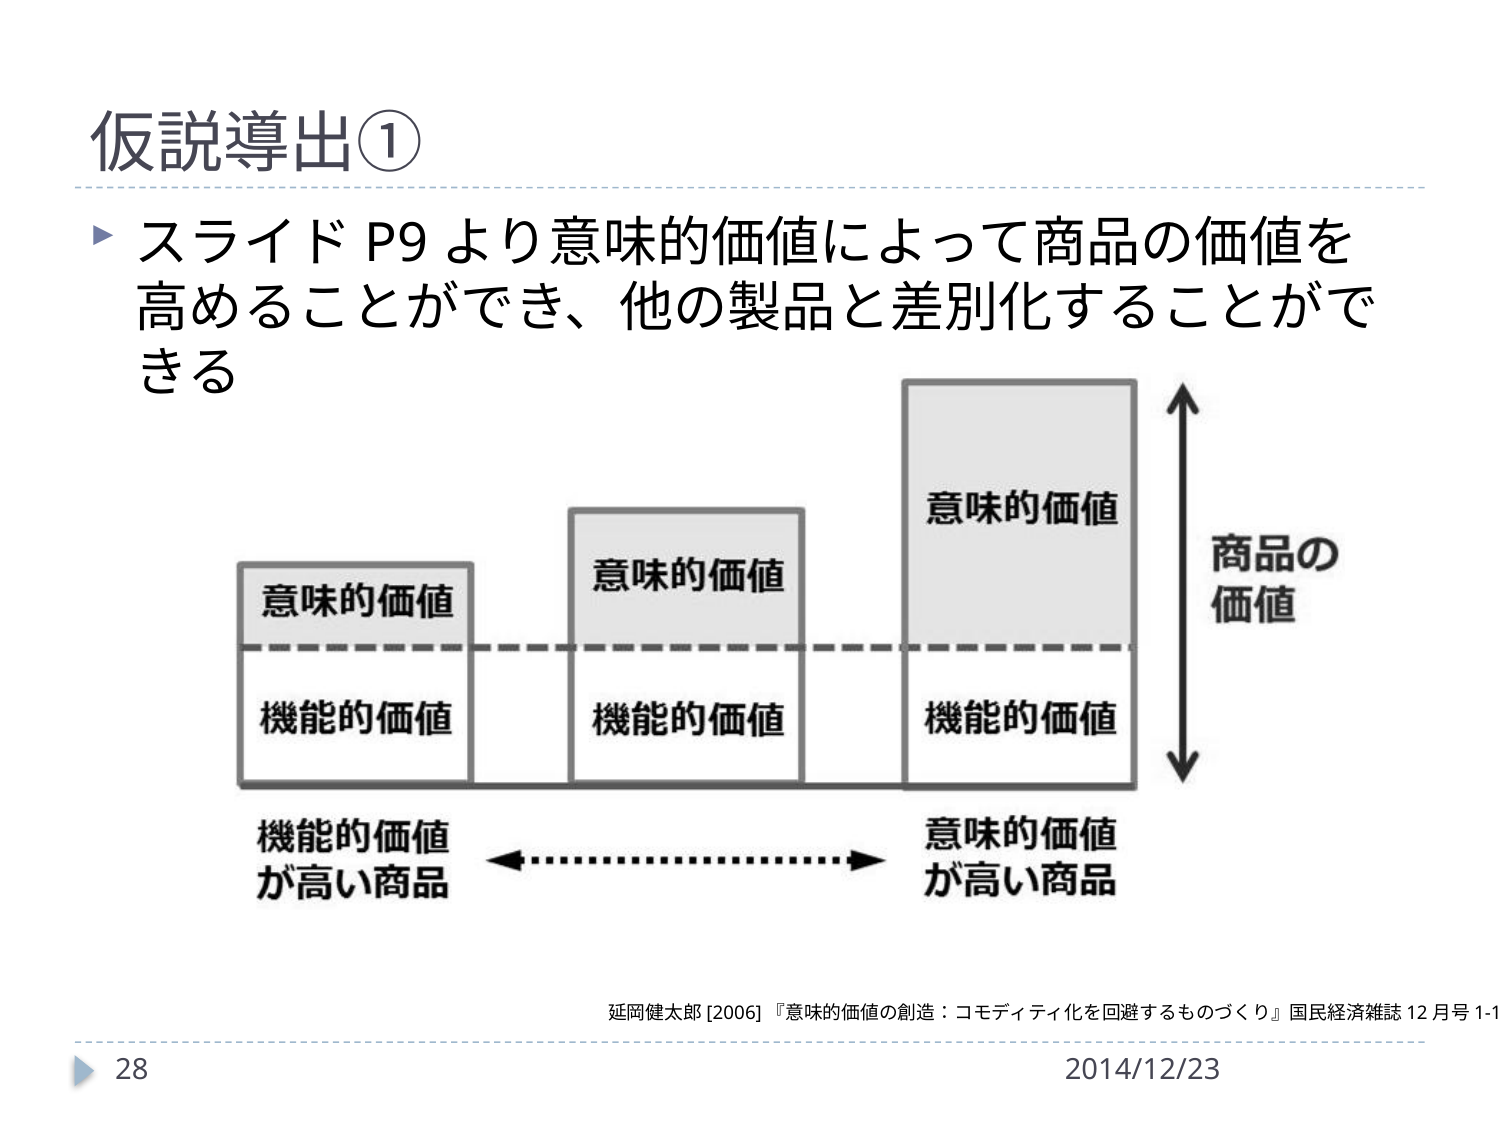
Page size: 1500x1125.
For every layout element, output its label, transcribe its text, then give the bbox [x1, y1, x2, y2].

list スライドP9より意味的価値によって商品の価値を高めることができ、他の製品と差別化することができる。 [75, 200, 1425, 1010]
slide_number 28 [100, 1042, 426, 1103]
title 仮説導出① [75, 24, 1425, 188]
text_box 延岡健太郎[2006]『意味的価値の創造：コモディティ化を回避するものづくり』国民経済雑誌12月号1-14頁 [593, 993, 1500, 1031]
picture [234, 367, 1345, 910]
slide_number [1050, 1042, 1426, 1103]
